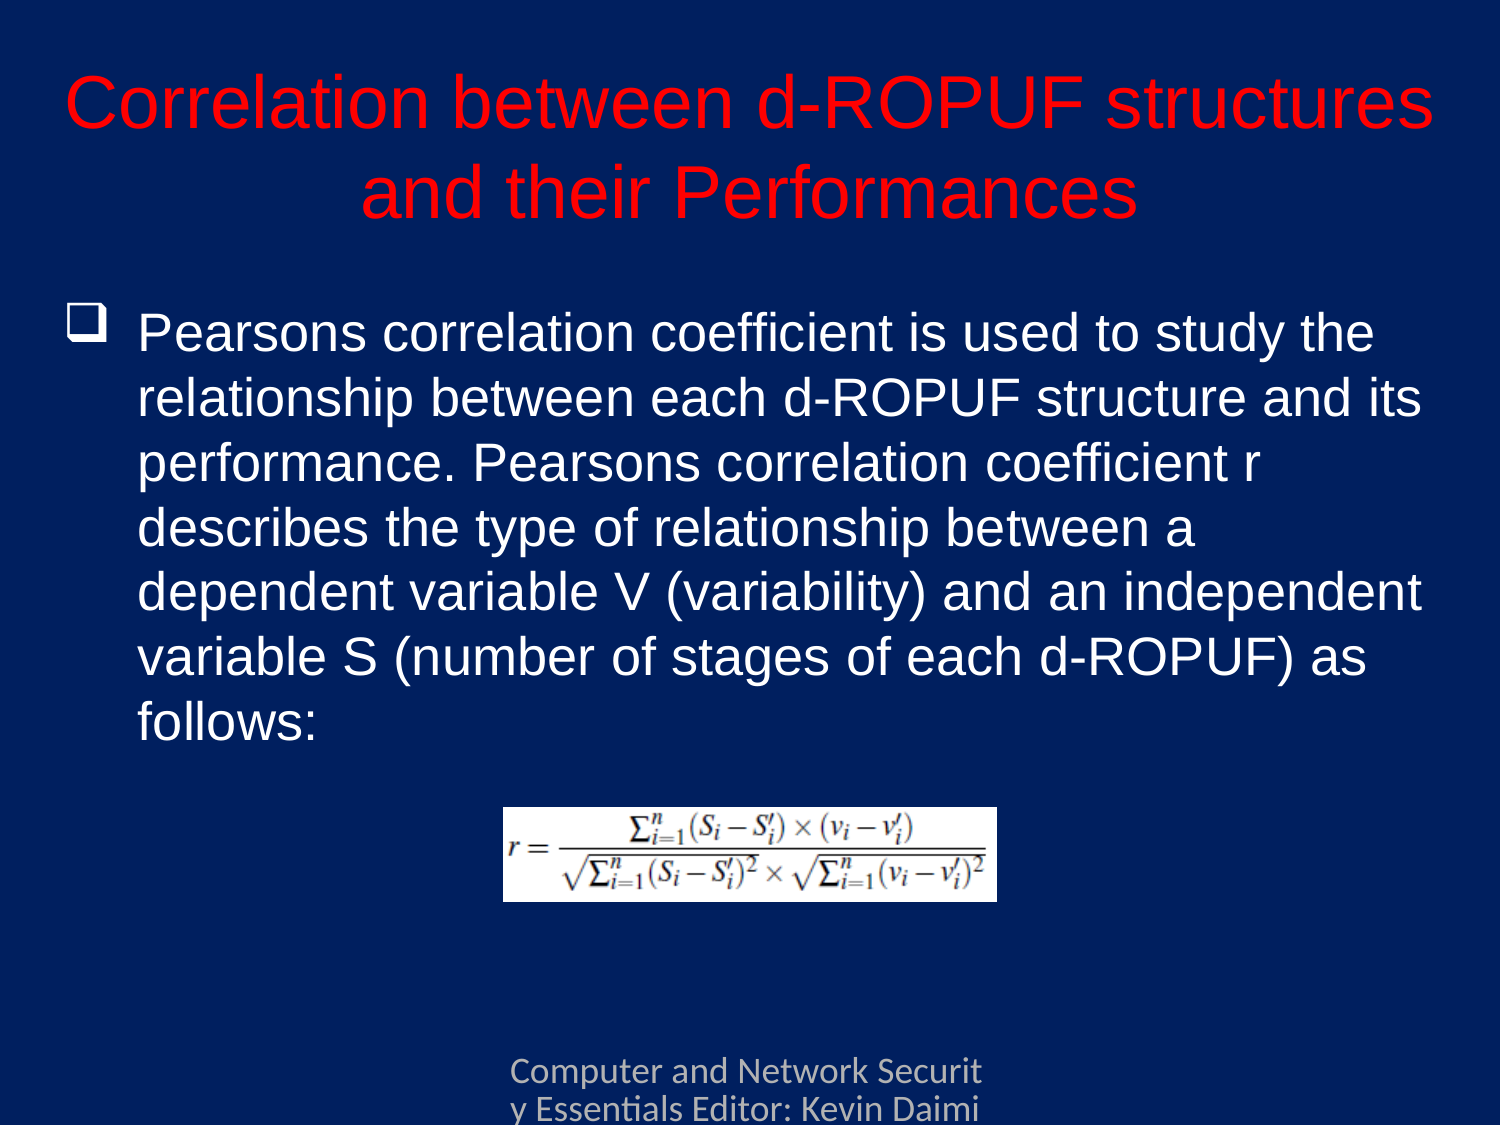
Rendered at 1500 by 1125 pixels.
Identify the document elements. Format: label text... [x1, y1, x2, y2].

list Pearsons correlation coefficient is used to study the relationship between each d-ROPUF structure and its performance. Pearsons correlation coefficient r describes the type of relationship between a dependent variable V (variability) and an independent variable S (number of stages of each d-ROPUF) as follows: [62, 296, 1437, 757]
title Correlation between d-ROPUF structures and their Performances [44, 53, 1456, 236]
picture [502, 807, 998, 902]
footer Computer and Network Security Essentials Editor: Kevin Daimi Associate Editors: Guillermo Francia, Levent Ertaul, Luis H. Encinas, Eman El-Sheikh Published by Springer [510, 1046, 990, 1103]
